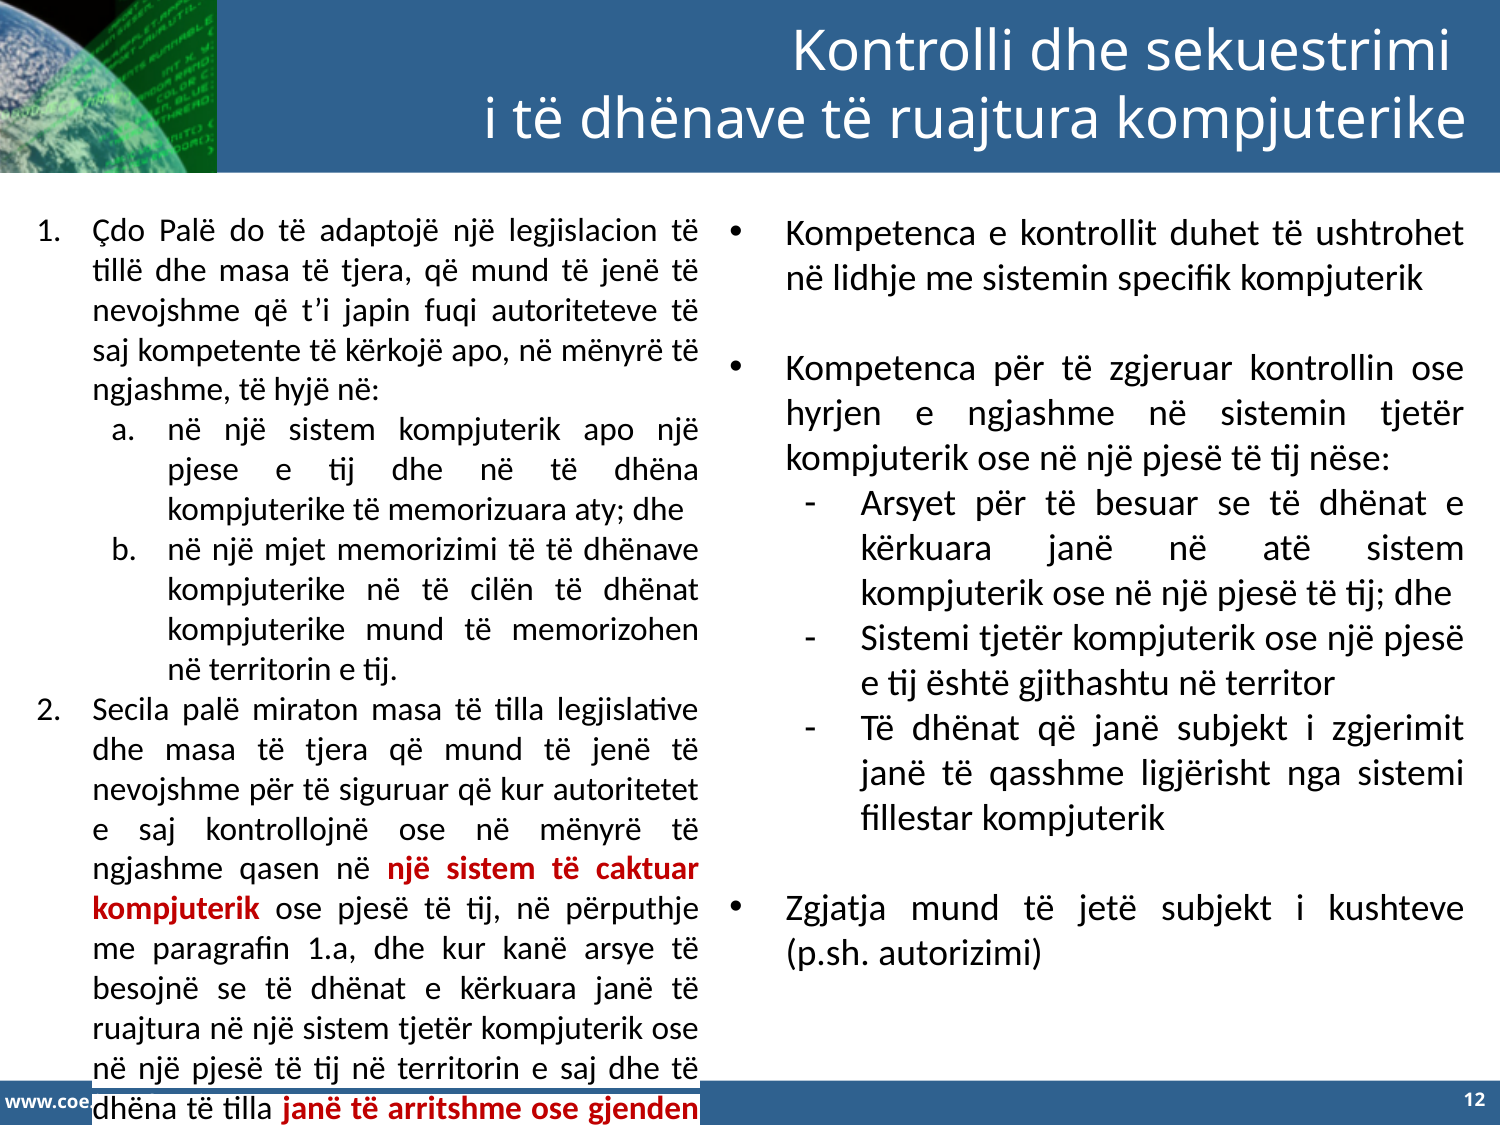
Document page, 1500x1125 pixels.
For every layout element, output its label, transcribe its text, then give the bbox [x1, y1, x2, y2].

text_box Kompetenca e kontrollit duhet të ushtrohet në lidhje me sistemin specifik kompjuterik Kompetenca për të zgjeruar kontrollin ose hyrjen e ngjashme në sistemin tjetër kompjuterik ose në një pjesë të tij nëse: Arsyet për të besuar se të dhënat e kërkuara janë në atë sistem kompjuterik ose në një pjesë të tij; dhe Sistemi tjetër kompjuterik ose një pjesë e tij është gjithashtu në territor Të dhënat që janë subjekt i zgjerimit janë të qasshme ligjërisht nga sistemi fillestar kompjuterik Zgjatja mund të jetë subjekt i kushteve (p.sh. autorizimi) [714, 200, 1480, 981]
text_box Çdo Palë do të adaptojë një legjislacion të tillë dhe masa të tjera, që mund të jenë të nevojshme që t’i japin fuqi autoriteteve të saj kompetente të kërkojë apo, në mënyrë të ngjashme, të hyjë në: në një sistem kompjuterik apo një pjese e tij dhe në të dhëna kompjuterike të memorizuara aty; dhe në një mjet memorizimi të të dhënave kompjuterike në të cilën të dhënat kompjuterike mund të memorizohen në territorin e tij. Secila palë miraton masa të tilla legjislative dhe masa të tjera që mund të jenë të nevojshme për të siguruar që kur autoritetet e saj kontrollojnë ose në mënyrë të ngjashme qasen në një sistem të caktuar kompjuterik ose pjesë të tij, në përputhje me paragrafin 1.a, dhe kur kanë arsye të besojnë se të dhënat e kërkuara janë të ruajtura në një sistem tjetër kompjuterik ose në një pjesë të tij në territorin e saj dhe të dhëna të tilla janë të arritshme ose gjenden ligjërisht në sistemin fillestar, autoritetet janë jenë në gjendje të zgjerojnë me shpejtësi kontrollin ose hyrjen e ngjashme në sistemin tjetër. [21, 200, 715, 1125]
text_box Kontrolli dhe sekuestrimi i të dhënave të ruajtura kompjuterike [230, 7, 1483, 157]
picture [0, 0, 217, 173]
